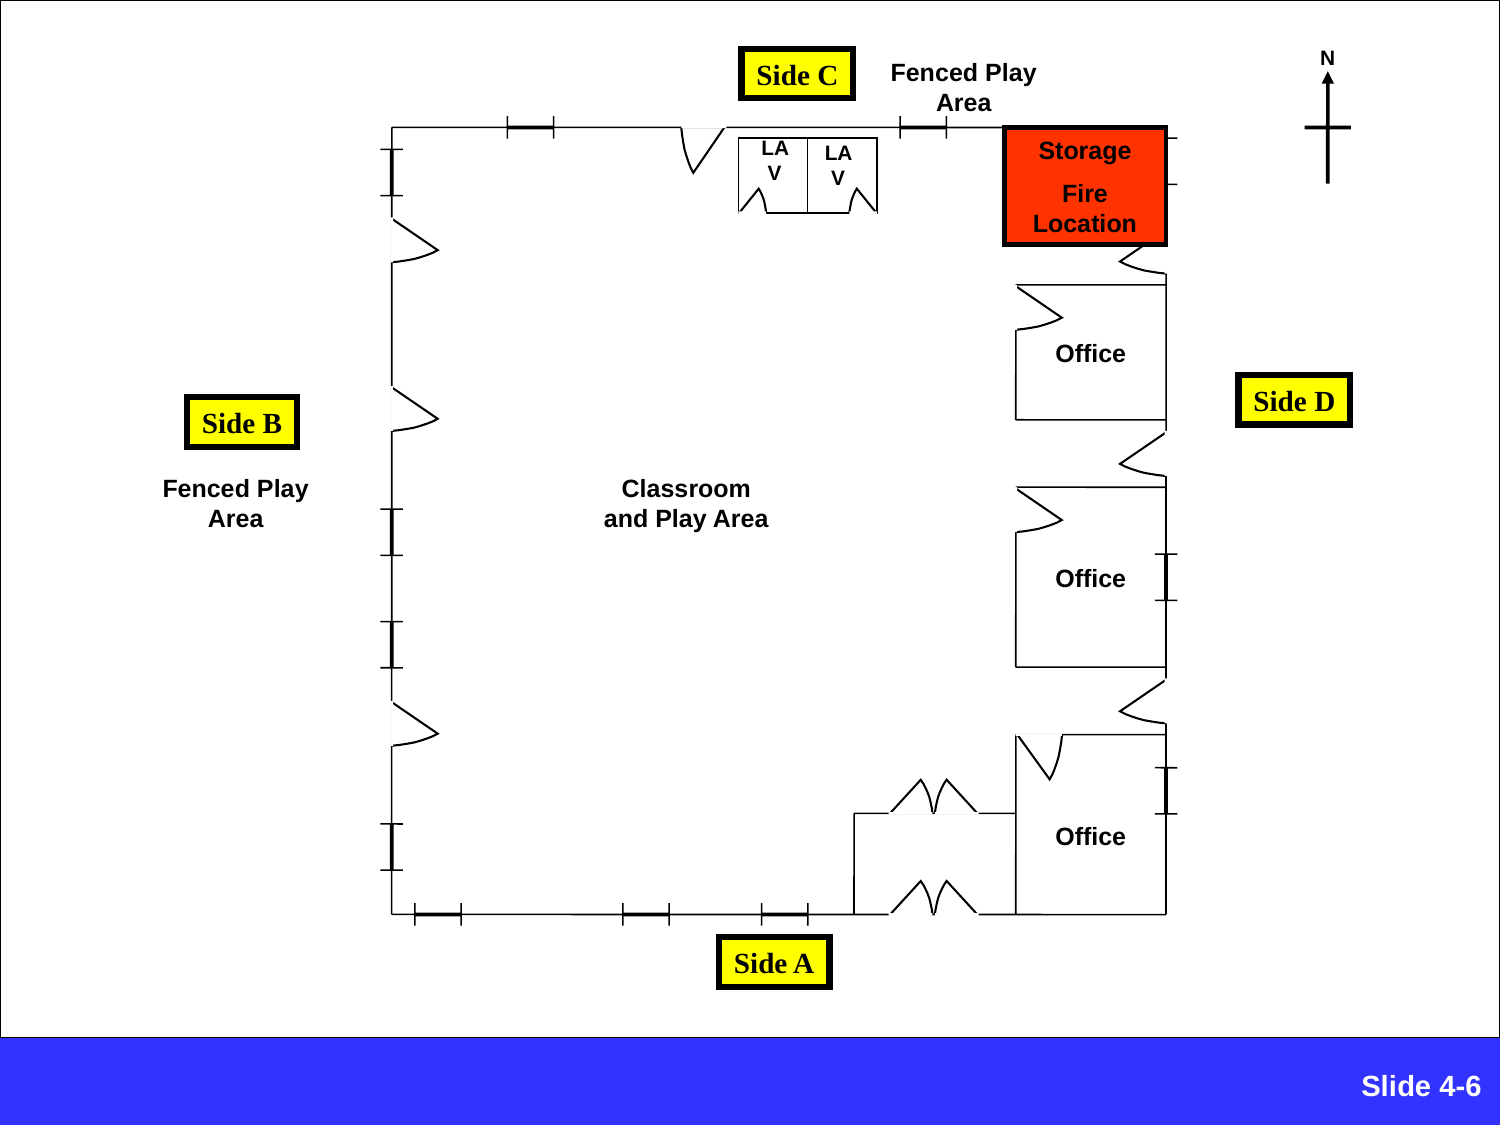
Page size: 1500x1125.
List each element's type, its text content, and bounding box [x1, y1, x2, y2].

text_box [0, 0, 1500, 1038]
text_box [137, 37, 1363, 994]
slide_number Slide 4-106 [1146, 1059, 1497, 1125]
